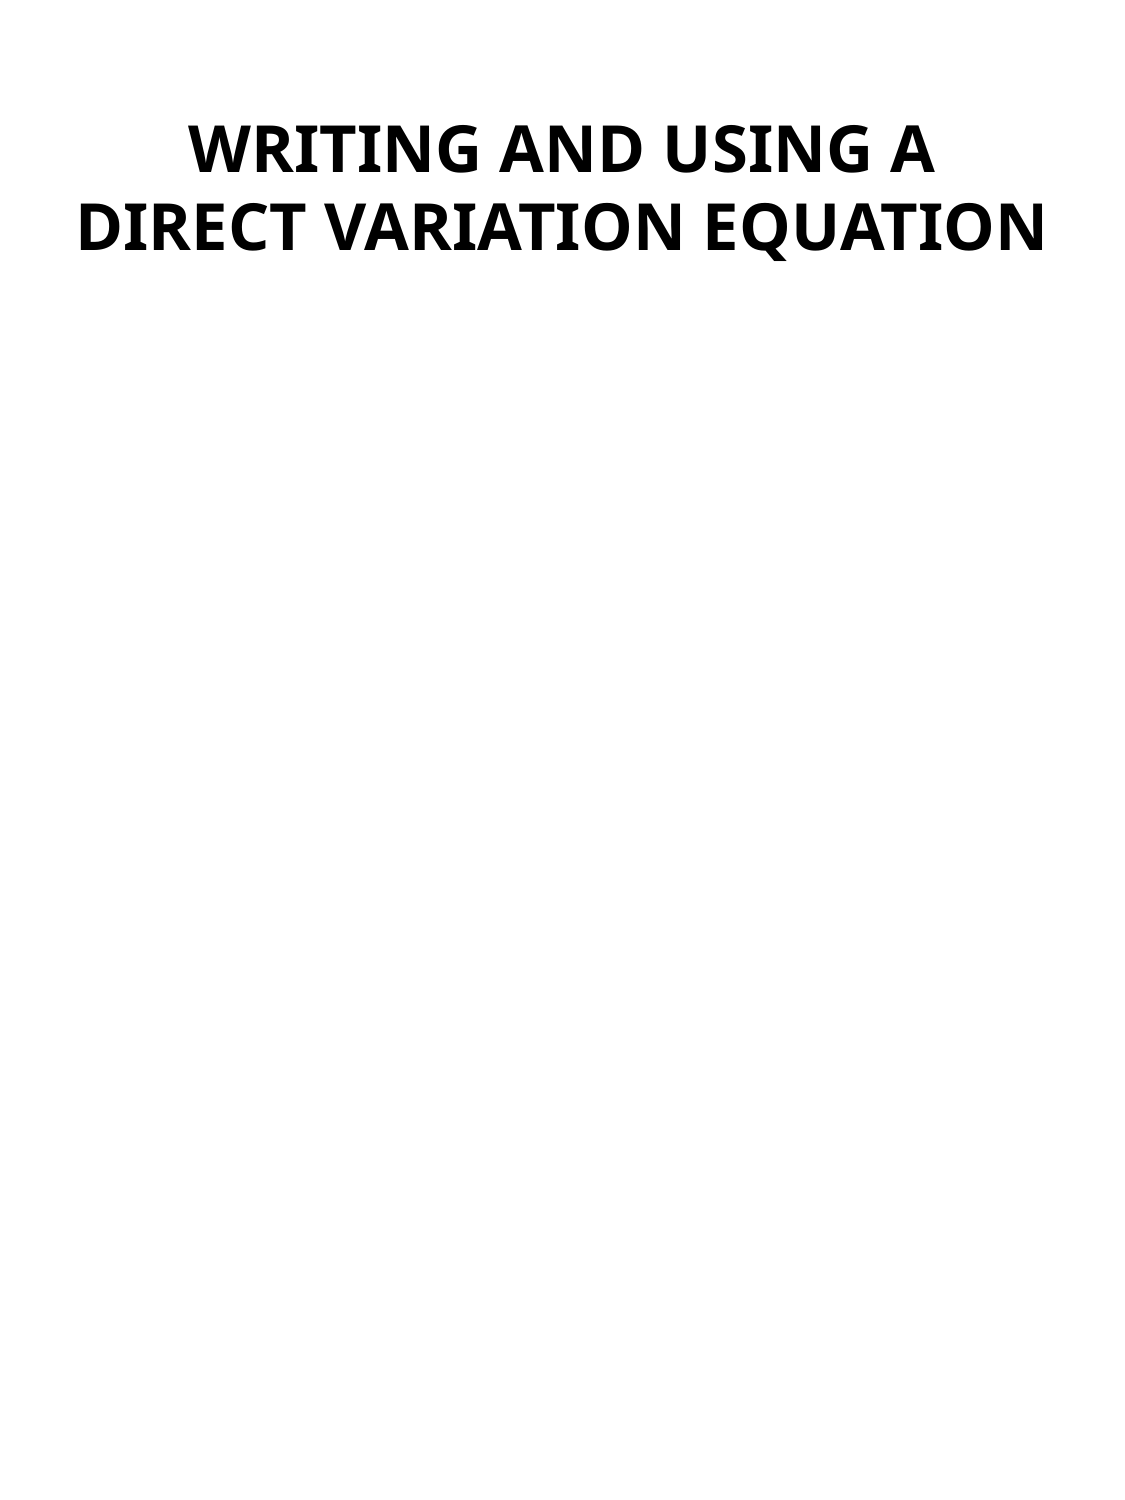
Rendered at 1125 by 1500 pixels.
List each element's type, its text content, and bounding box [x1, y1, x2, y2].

title WRITING AND USING A DIRECT VARIATION EQUATION [56, 60, 1069, 310]
